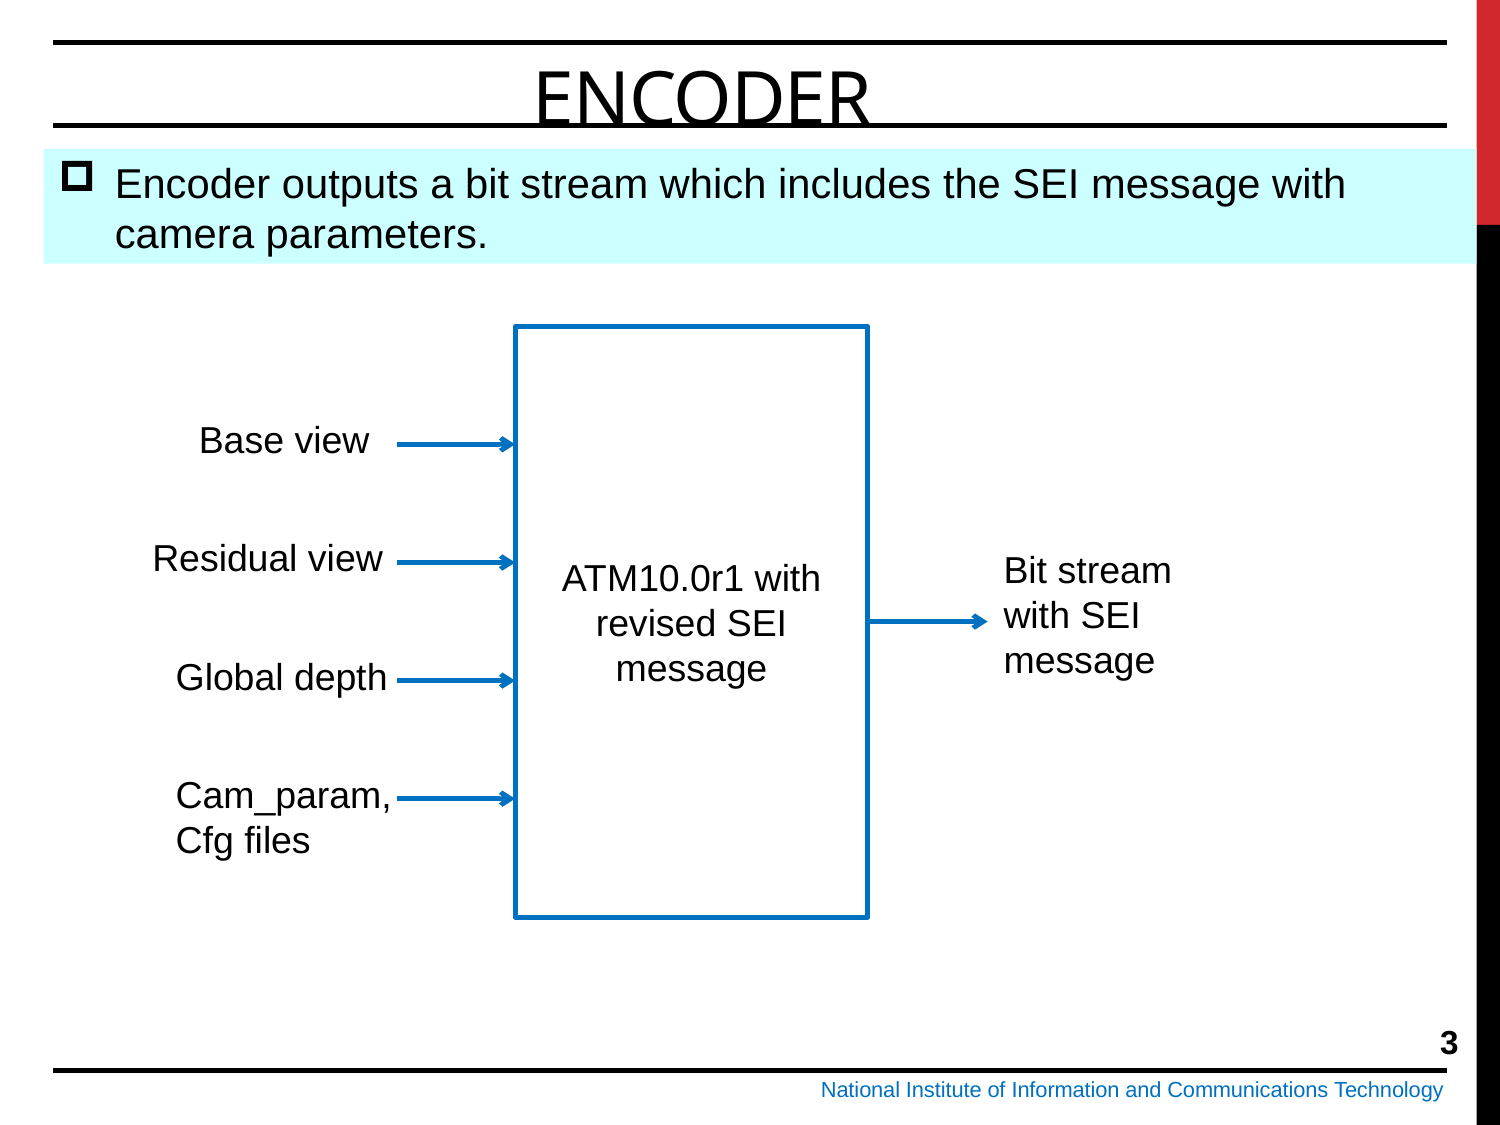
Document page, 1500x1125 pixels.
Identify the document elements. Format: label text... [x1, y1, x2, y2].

text_box Bit stream with SEI message [988, 538, 1198, 689]
text_box Global depth [160, 645, 403, 705]
text_box Encoder [64, 42, 1340, 148]
text_box Cam_param, Cfg files [160, 763, 407, 868]
slide_number 3 [1411, 1011, 1474, 1072]
text_box Base view [184, 408, 385, 469]
text_box ATM10.0r1 with revised SEI message [513, 324, 870, 920]
text_box Residual view [137, 527, 398, 587]
text_box Encoder outputs a bit stream which includes the SEI message with camera parameters. [43, 148, 1477, 264]
